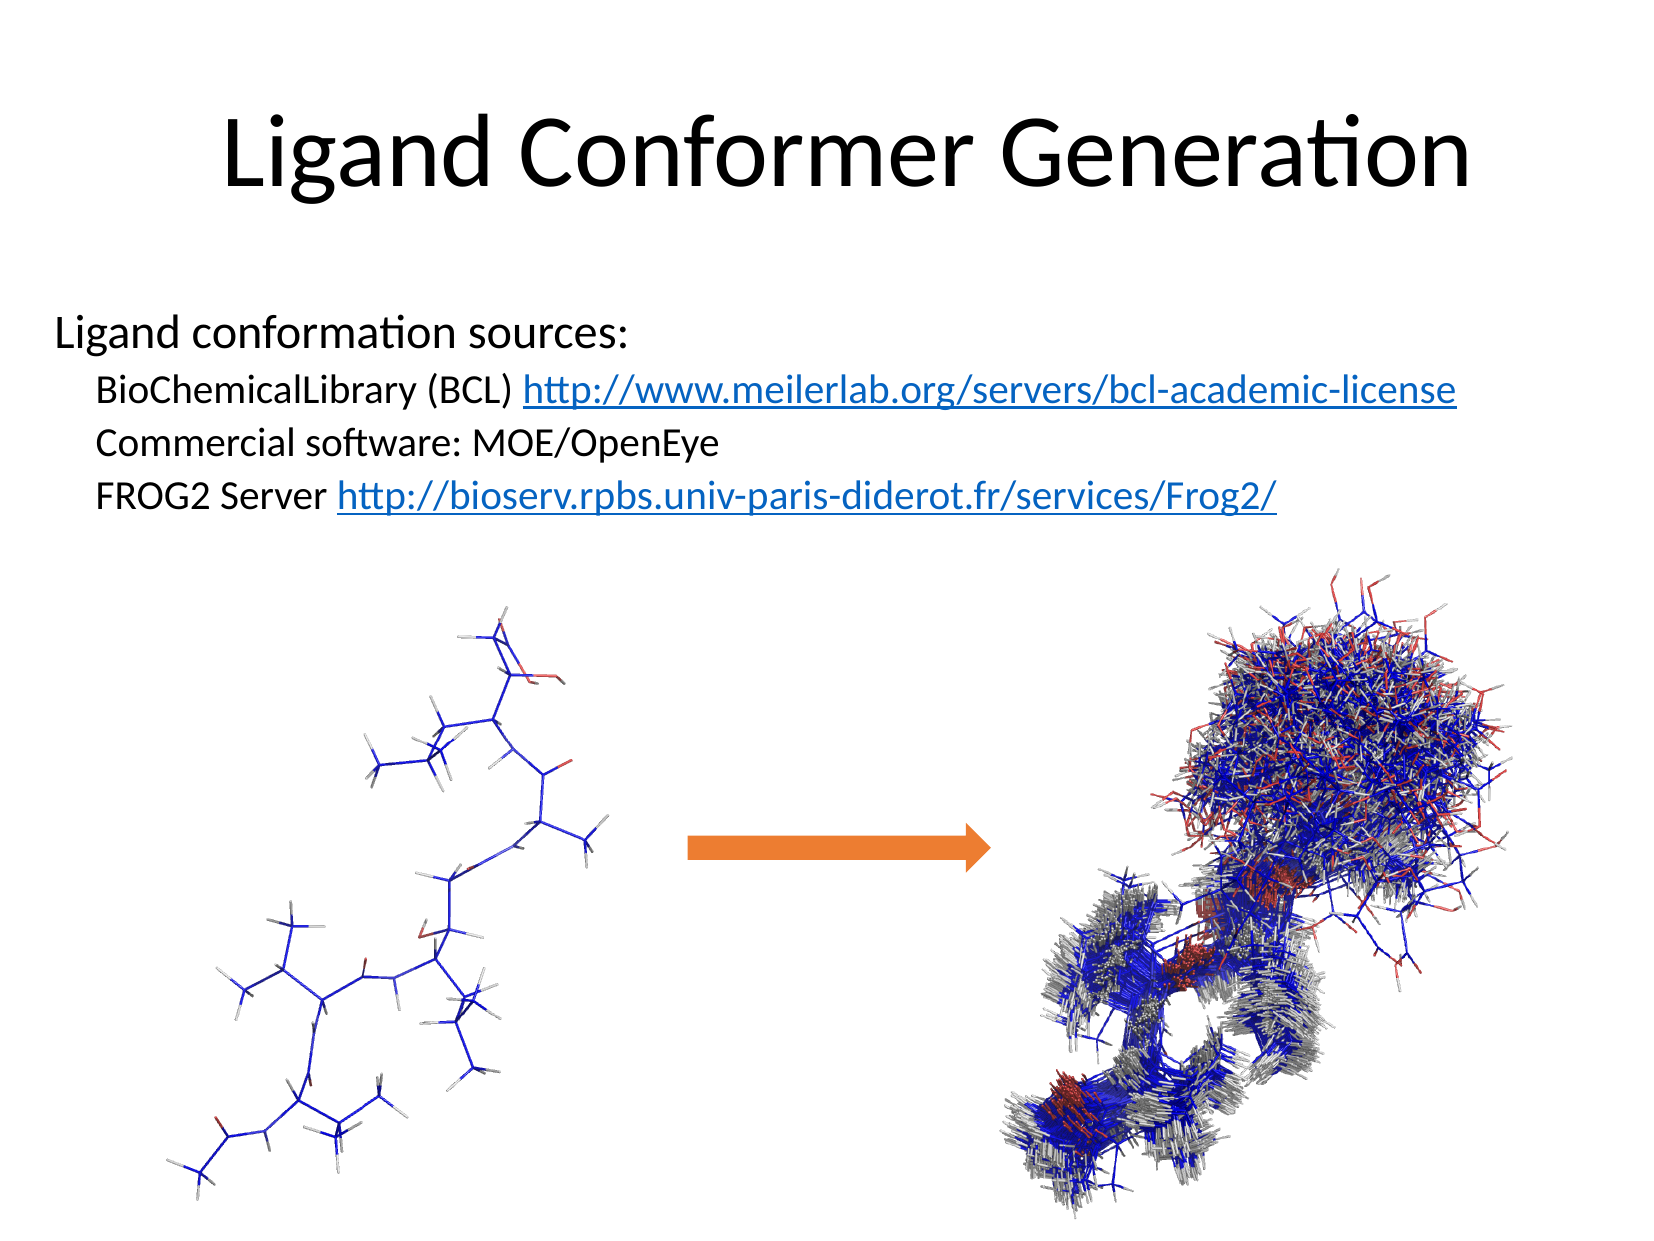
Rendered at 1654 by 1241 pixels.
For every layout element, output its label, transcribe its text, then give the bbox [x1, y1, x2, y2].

picture [989, 558, 1515, 1238]
picture [158, 596, 615, 1210]
title Ligand Conformer Generation [110, 32, 1586, 232]
text_box [688, 825, 983, 871]
list Ligand conformation sources: BioChemicalLibrary (BCL) http://www.meilerlab.org/servers/bcl-academic-license Commercial software: MOE/OpenEye FROG2 Server http://bioserv.rpbs.univ-paris-diderot.fr/services/Frog2/ [39, 232, 1602, 572]
